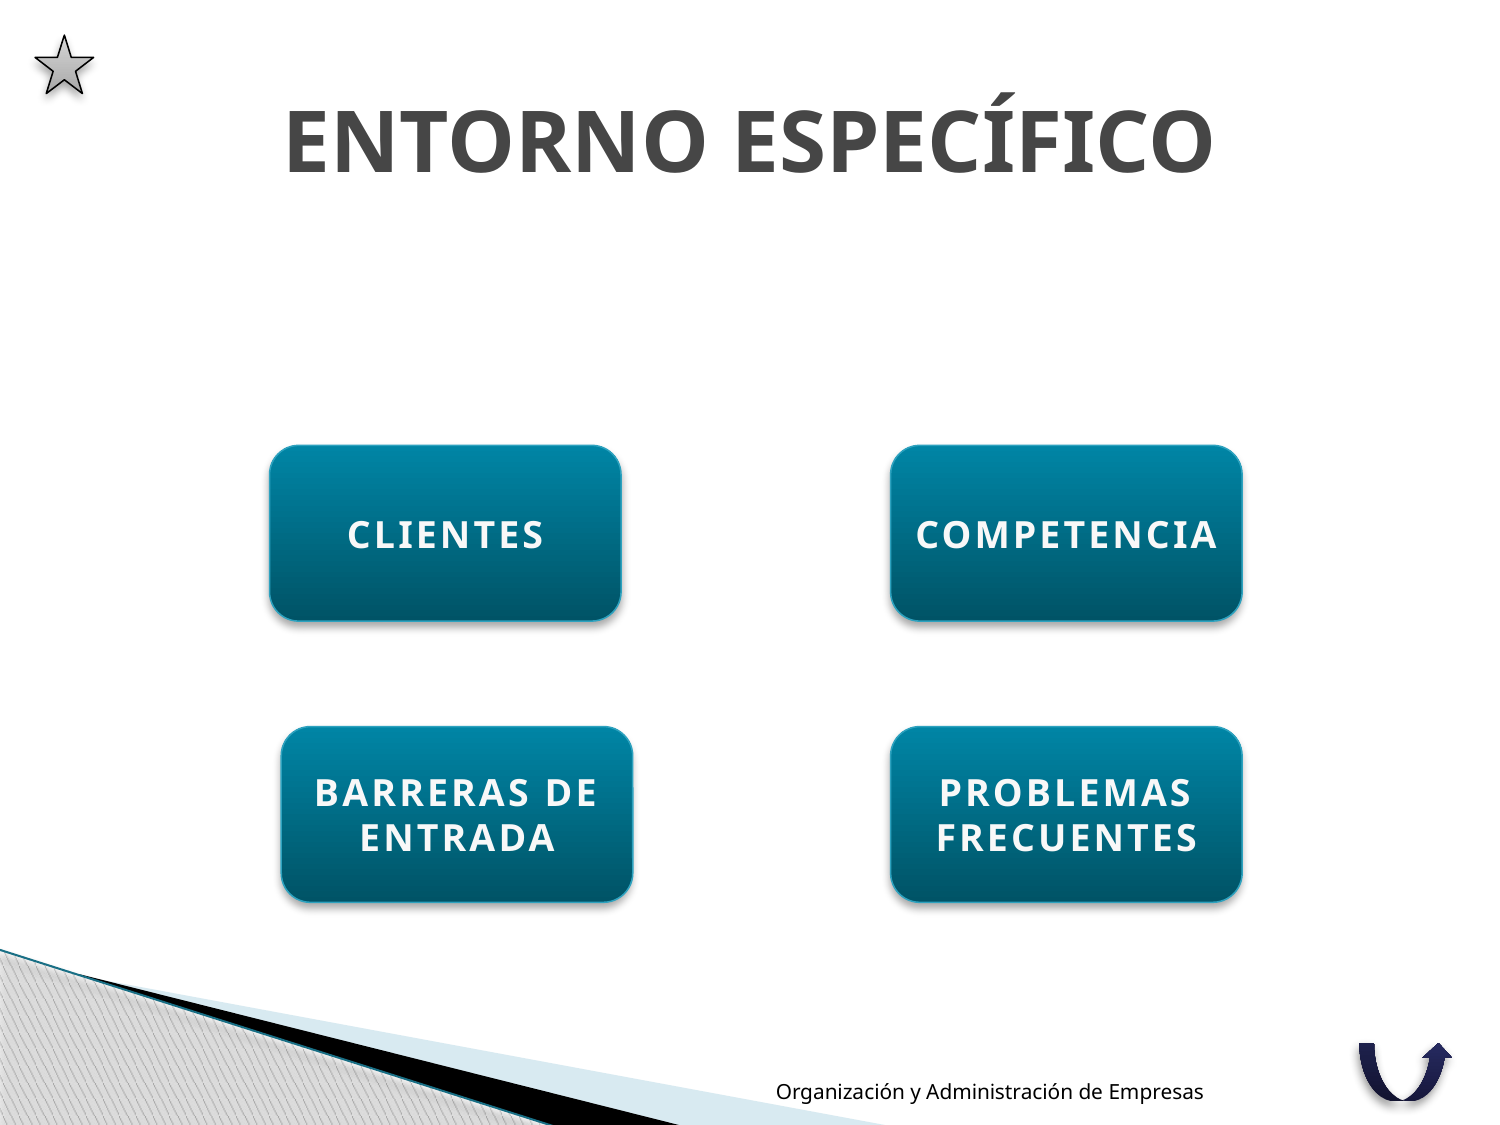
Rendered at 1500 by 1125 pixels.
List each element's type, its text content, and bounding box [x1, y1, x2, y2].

footer Organización y Administración de Empresas [718, 1051, 1219, 1112]
text_box [34, 34, 95, 95]
text_box CLIENTES [268, 444, 622, 622]
text_box COMPETENCIA [889, 444, 1243, 622]
text_box BARRERAS DE ENTRADA [280, 725, 634, 904]
text_box [1359, 1042, 1452, 1102]
title ENTORNO ESPECÍFICO [75, 45, 1425, 233]
text_box PROBLEMAS FRECUENTES [889, 725, 1243, 904]
